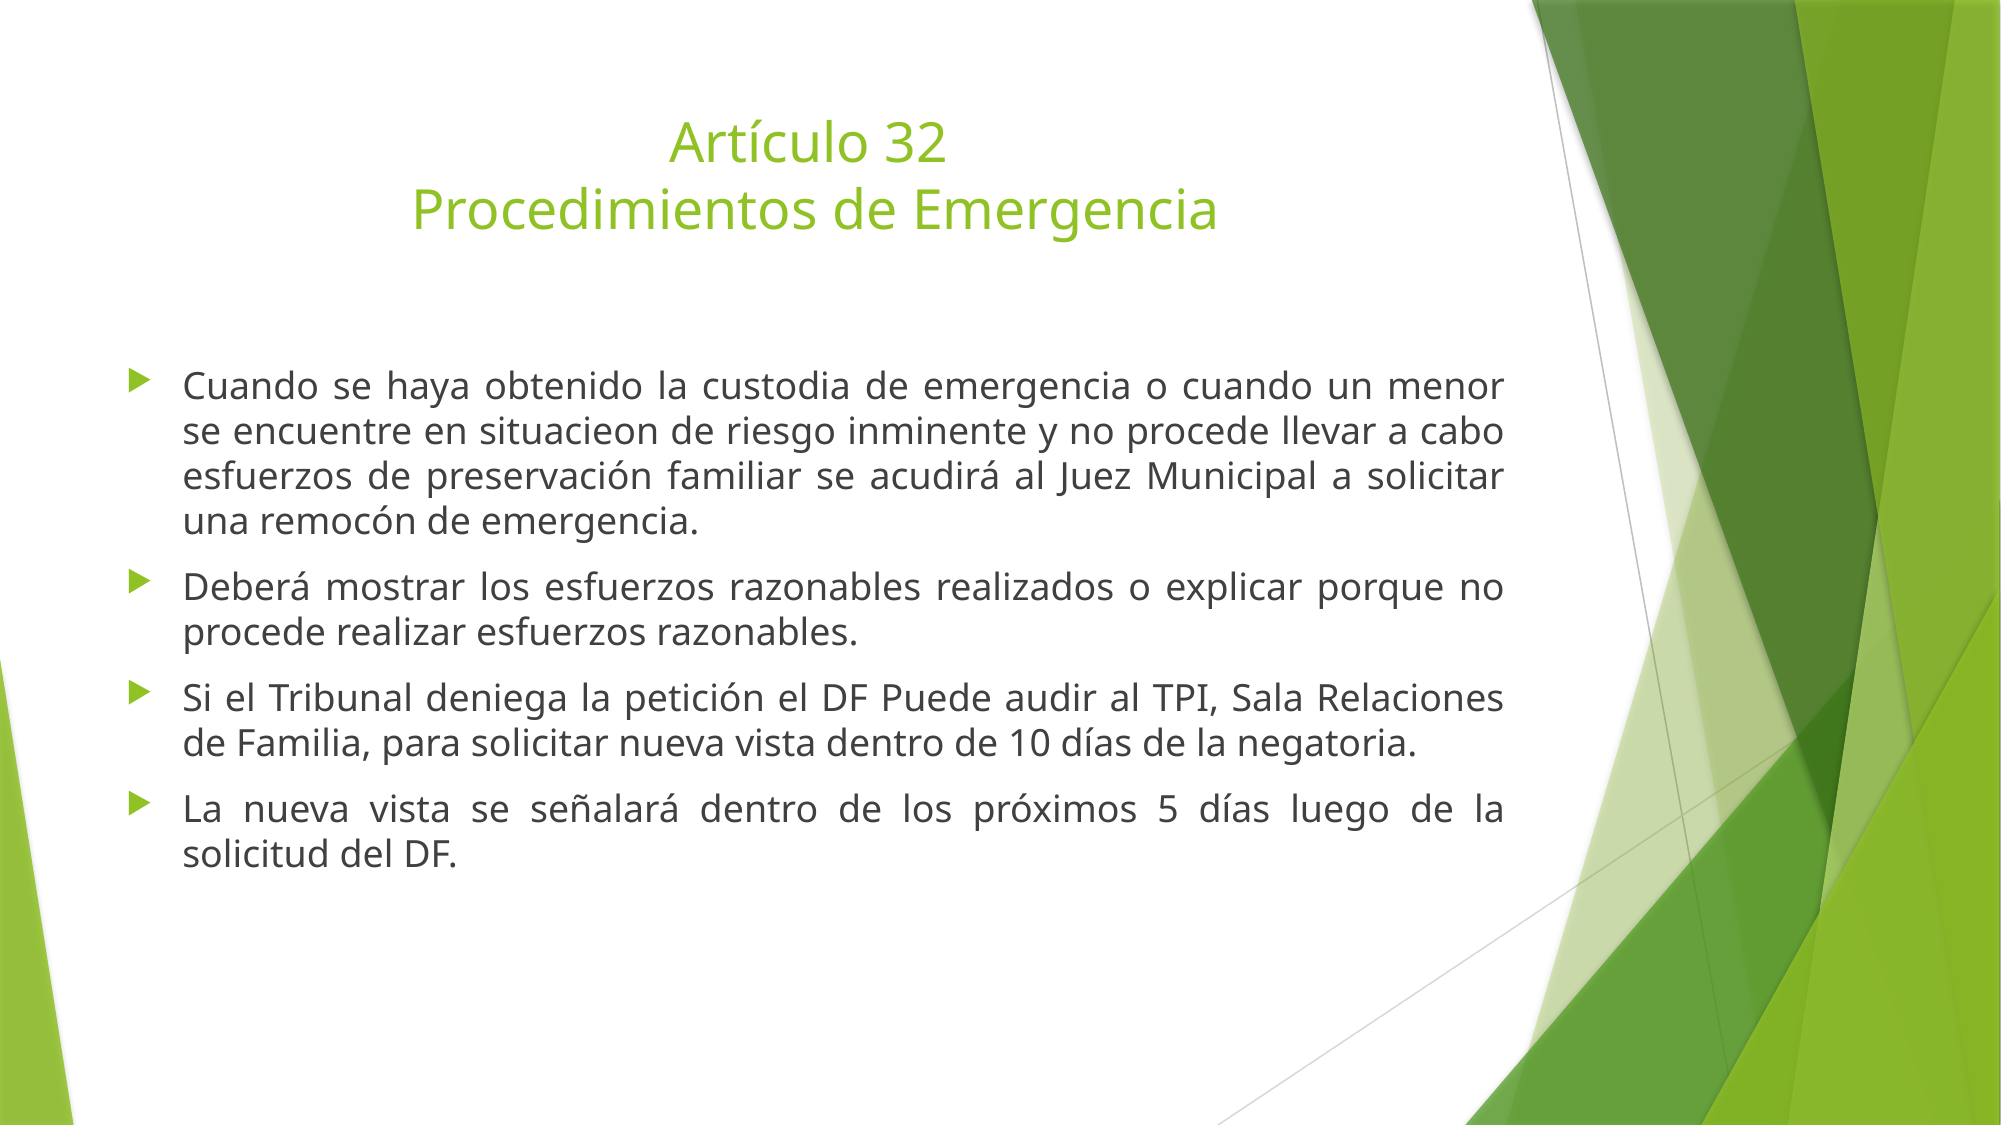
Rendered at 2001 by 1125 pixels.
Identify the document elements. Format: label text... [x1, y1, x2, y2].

title Artículo 32 Procedimientos de Emergencia [111, 99, 1522, 317]
list Cuando se haya obtenido la custodia de emergencia o cuando un menor se encuentre en situacieon de riesgo inminente y no procede llevar a cabo esfuerzos de preservación familiar se acudirá al Juez Municipal a solicitar una remocón de emergencia. Deberá mostrar los esfuerzos razonables realizados o explicar porque no procede realizar esfuerzos razonables. Si el Tribunal deniega la petición el DF Puede audir al TPI, Sala Relaciones de Familia, para solicitar nueva vista dentro de 10 días de la negatoria. La nueva vista se señalará dentro de los próximos 5 días luego de la solicitud del DF. [111, 354, 1522, 992]
